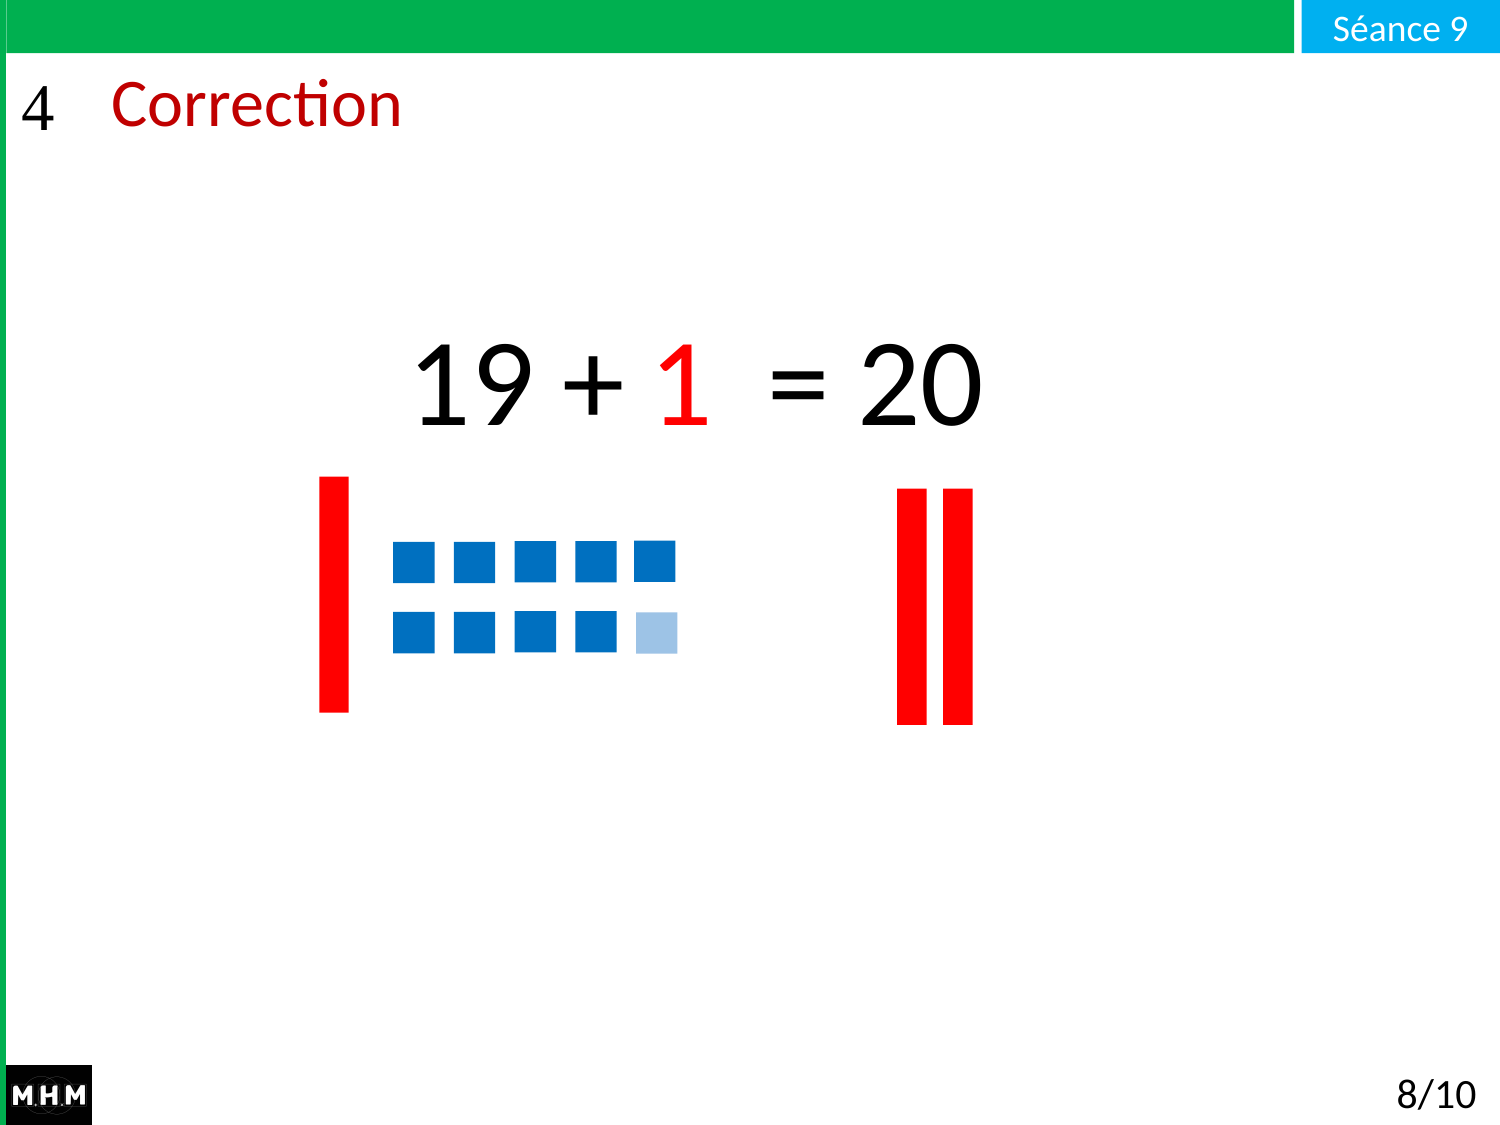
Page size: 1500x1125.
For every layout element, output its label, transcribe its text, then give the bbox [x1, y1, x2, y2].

text_box [574, 610, 618, 653]
text_box 1 [623, 292, 739, 458]
text_box [896, 488, 928, 726]
text_box [942, 488, 974, 726]
picture [6, 1065, 92, 1125]
text_box [633, 539, 677, 583]
text_box [392, 541, 436, 584]
text_box [453, 611, 496, 654]
list 8/10 [1373, 1064, 1500, 1125]
text_box [453, 541, 496, 584]
text_box 19 + … = 20 [393, 292, 623, 458]
text_box [635, 611, 678, 655]
text_box 19 + … = 20 [739, 292, 1044, 458]
text_box [514, 610, 557, 653]
title Correction [96, 60, 1391, 150]
text_box [514, 540, 557, 583]
text_box [318, 476, 350, 714]
text_box [574, 540, 618, 583]
text_box [392, 611, 436, 654]
